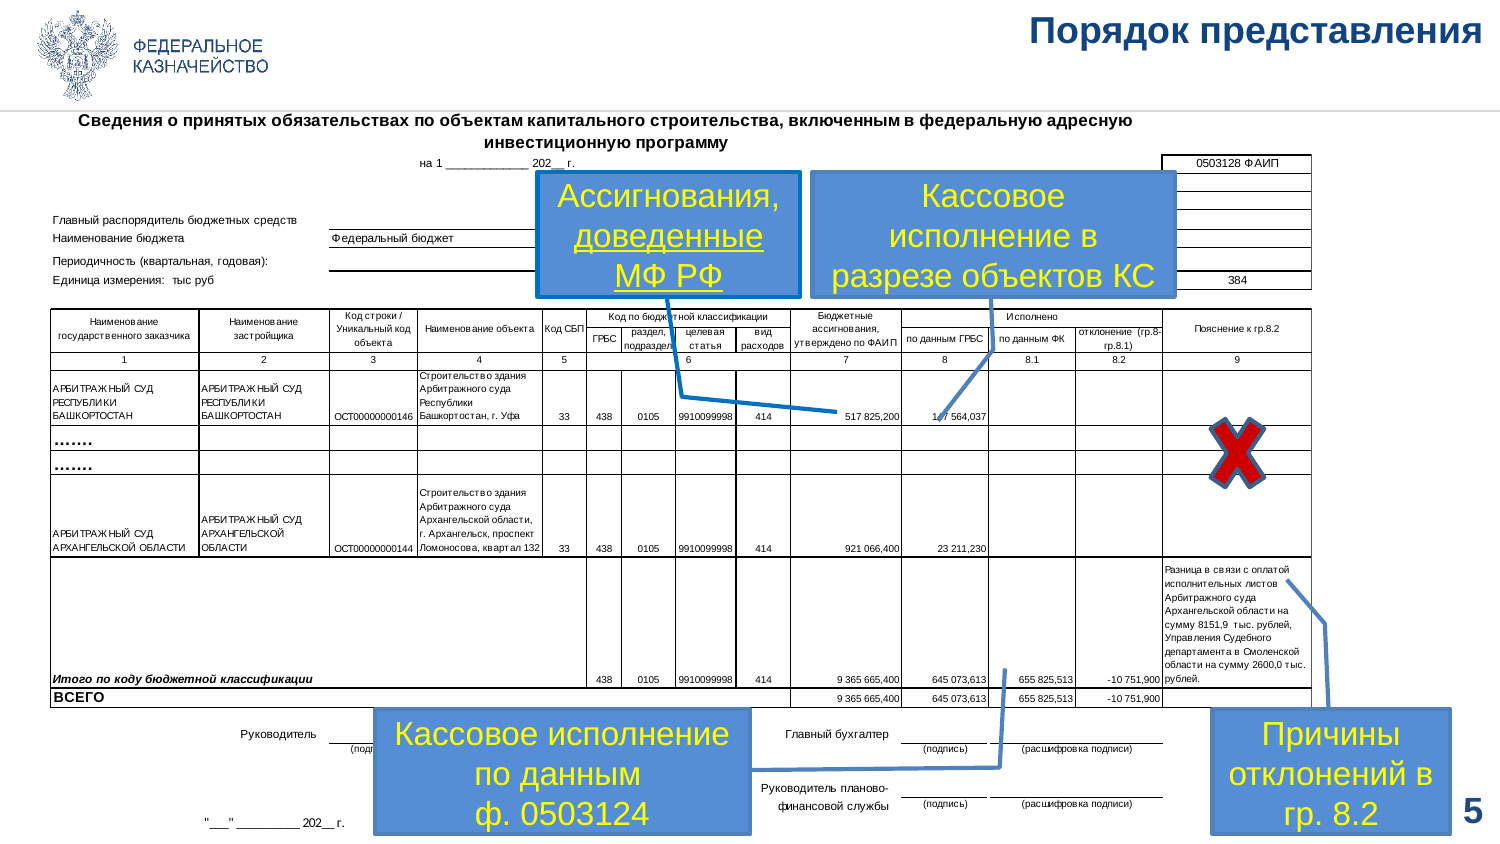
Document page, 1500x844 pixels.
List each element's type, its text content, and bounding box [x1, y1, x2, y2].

picture [37, 10, 268, 101]
text_box Причины отклонений в гр. 8.2 [1316, 610, 1452, 836]
slide_number 4 [1452, 786, 1484, 831]
title Порядок представления [771, 5, 1484, 96]
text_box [49, 109, 1313, 835]
